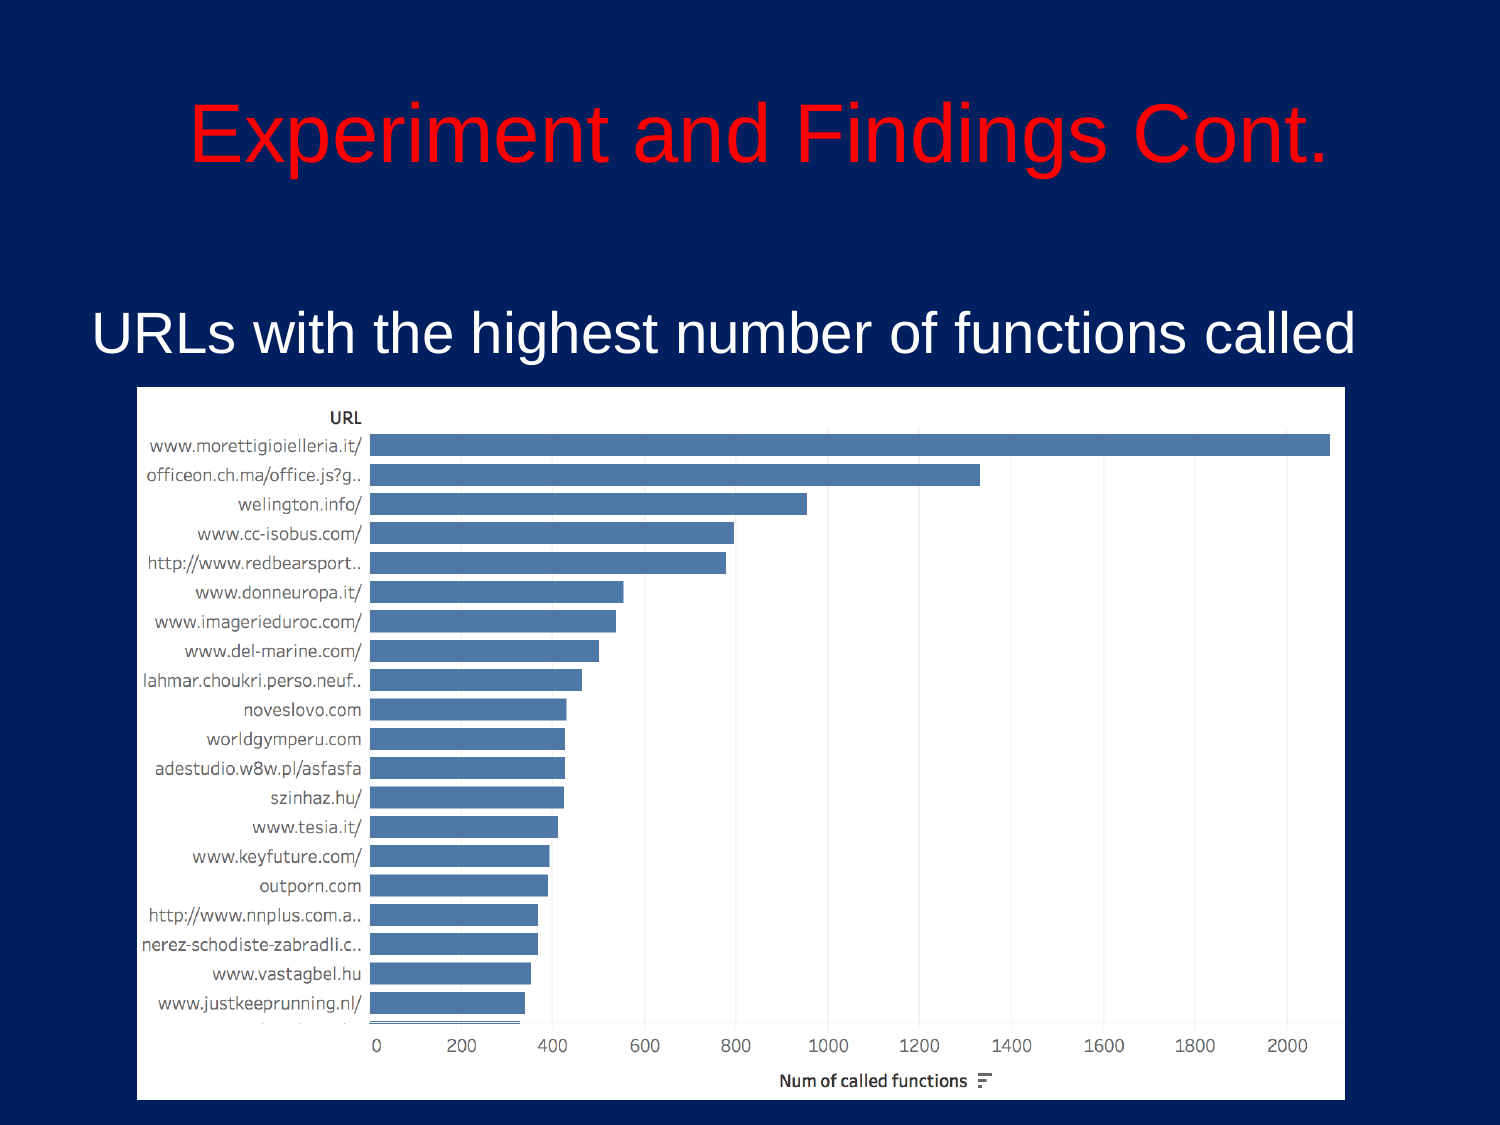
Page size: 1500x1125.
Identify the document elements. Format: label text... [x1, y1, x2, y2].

text_box URLs with the highest number of functions called [76, 287, 1373, 443]
picture [137, 387, 1345, 1101]
text_box Experiment and Findings Cont. [44, 53, 1456, 179]
